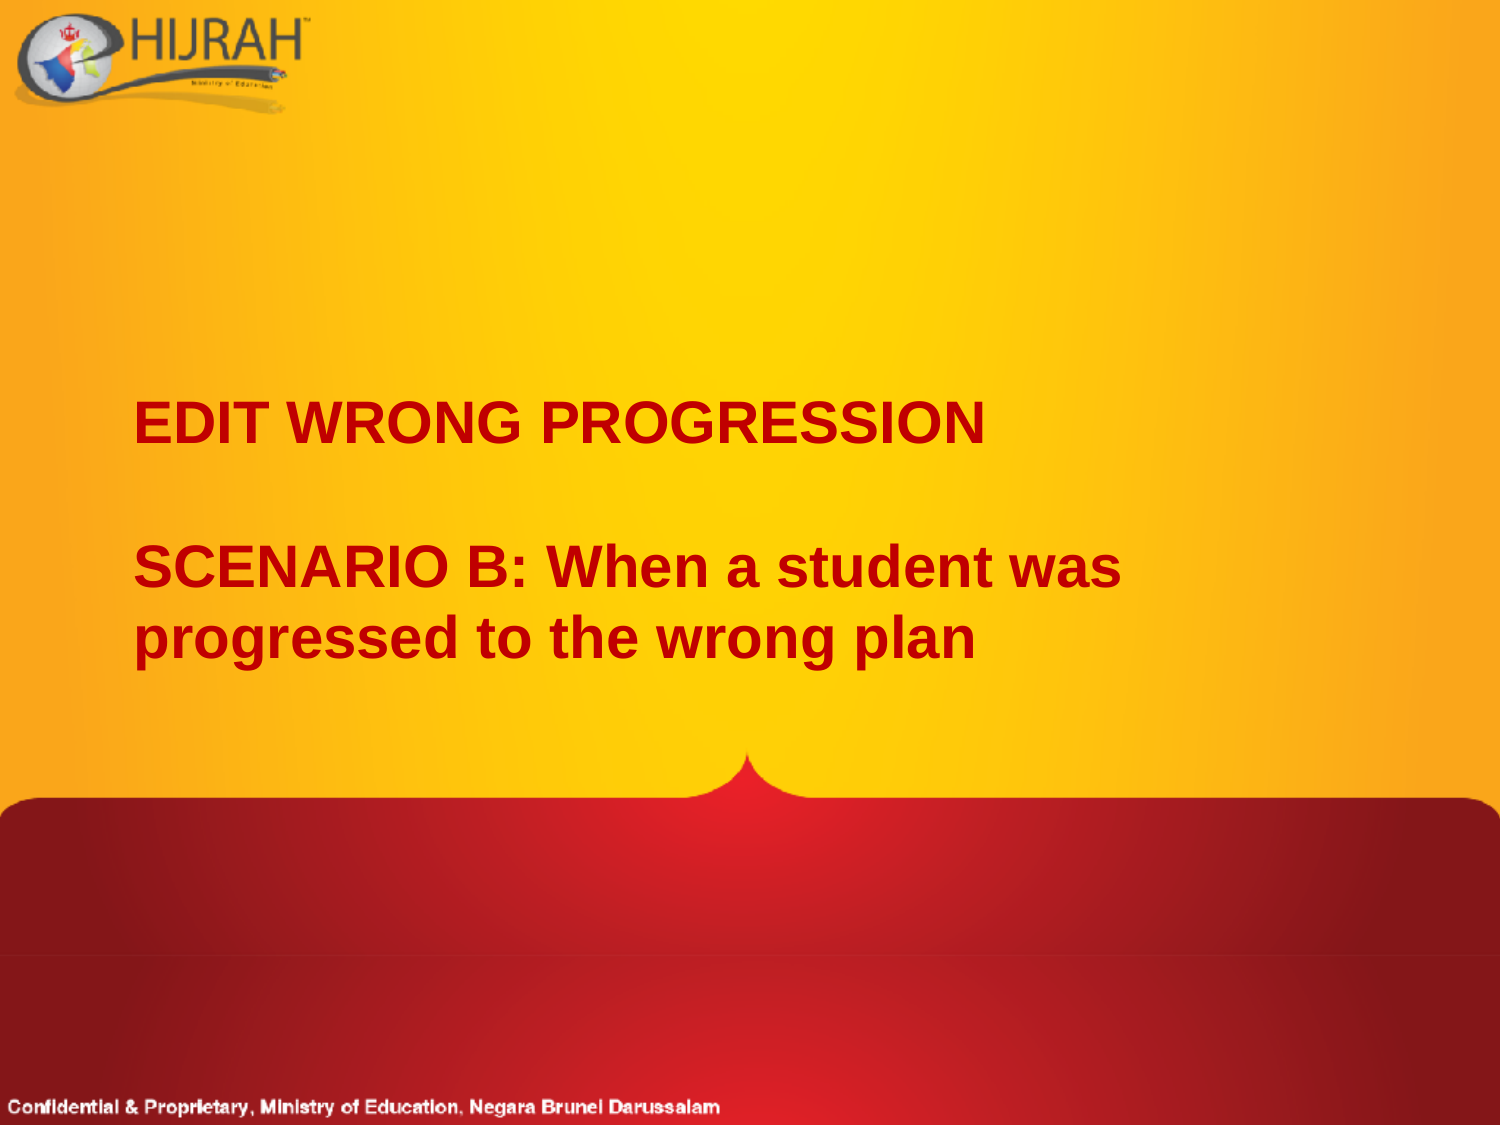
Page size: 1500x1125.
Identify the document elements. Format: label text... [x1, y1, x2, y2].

title Edit wrong progression Scenario B: When a student was progressed to the wrong plan [118, 373, 1394, 751]
picture [0, 0, 1500, 1125]
